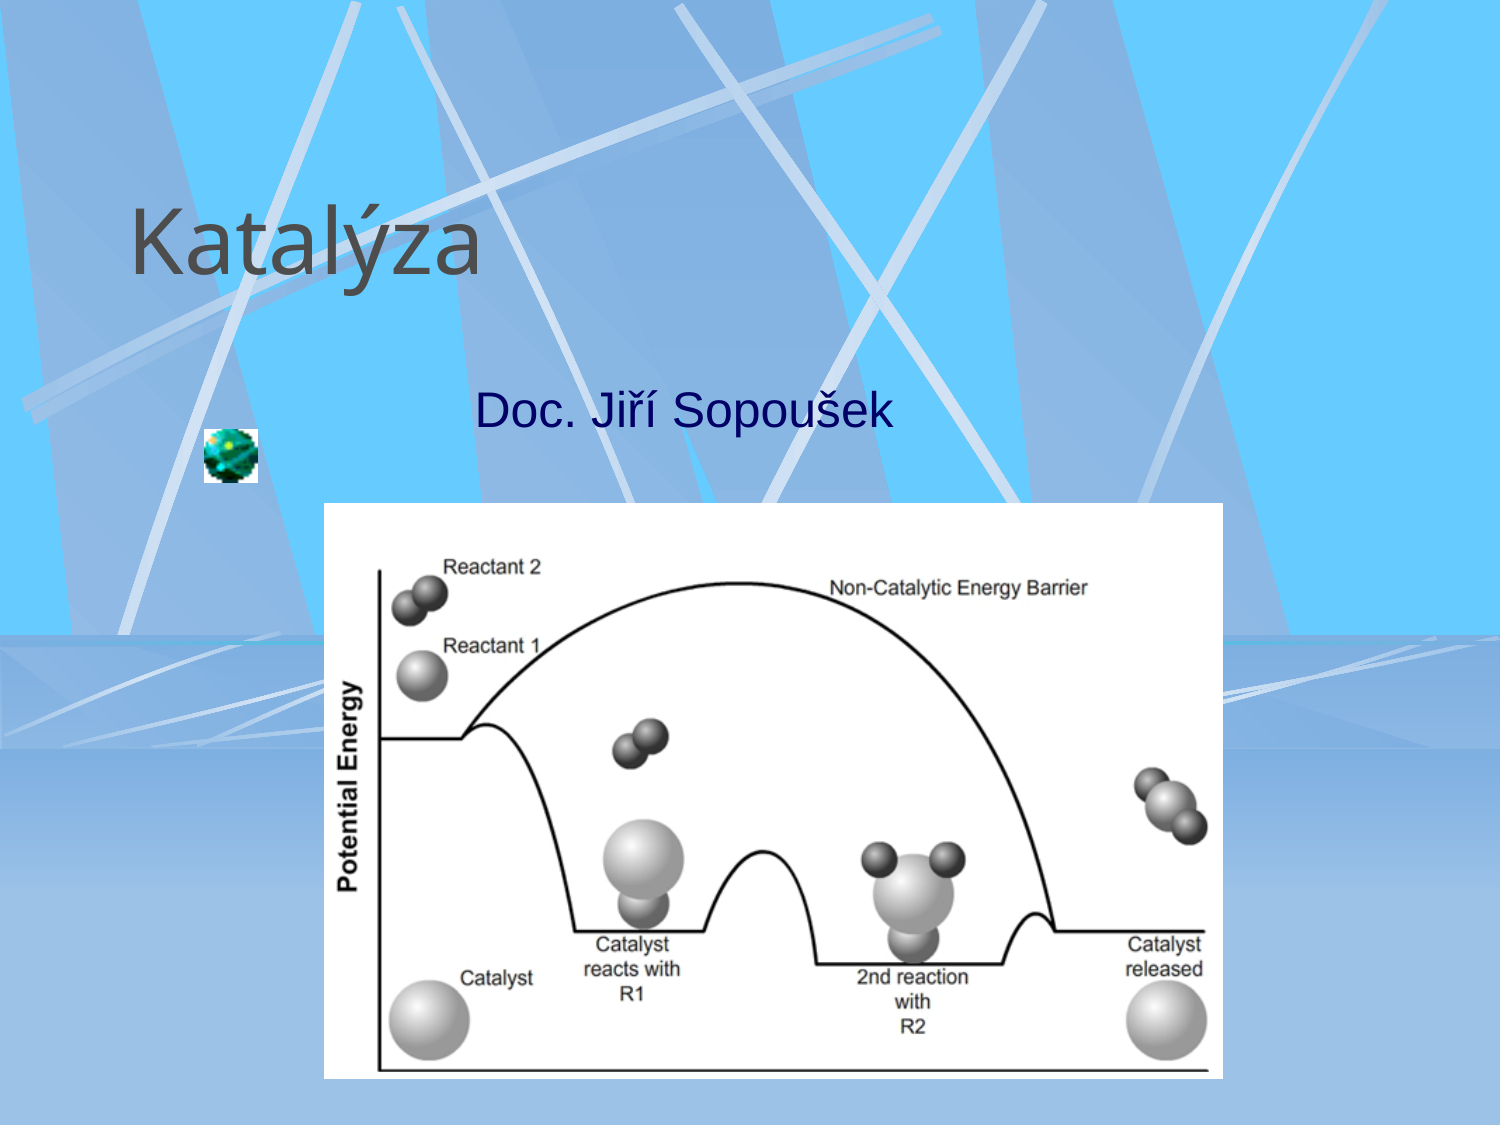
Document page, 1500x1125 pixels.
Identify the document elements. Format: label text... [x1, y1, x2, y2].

picture [324, 503, 1223, 1079]
subtitle Doc. Jiří Sopoušek [159, 156, 1210, 569]
title Katalýza [112, 50, 1388, 425]
